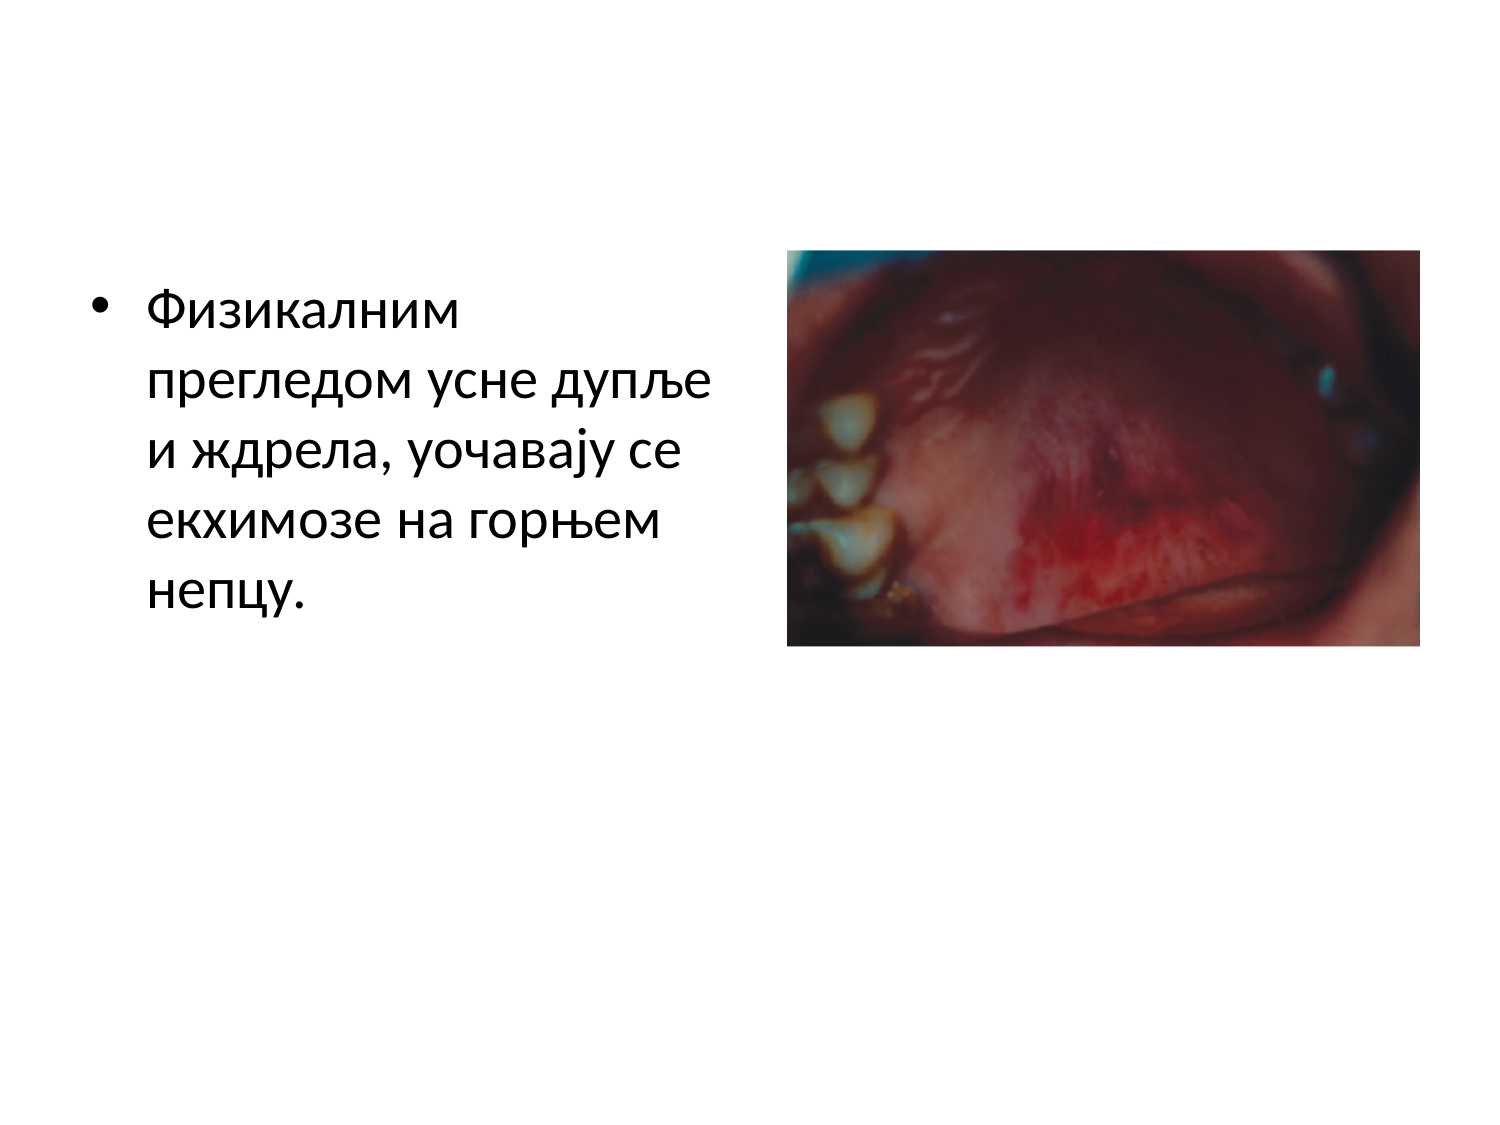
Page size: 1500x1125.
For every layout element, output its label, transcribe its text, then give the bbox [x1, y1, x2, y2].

list Физикалним прегледом усне дупље и ждрела, уочавају се екхимозе на горњем непцу. [75, 262, 738, 1005]
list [787, 249, 1421, 651]
